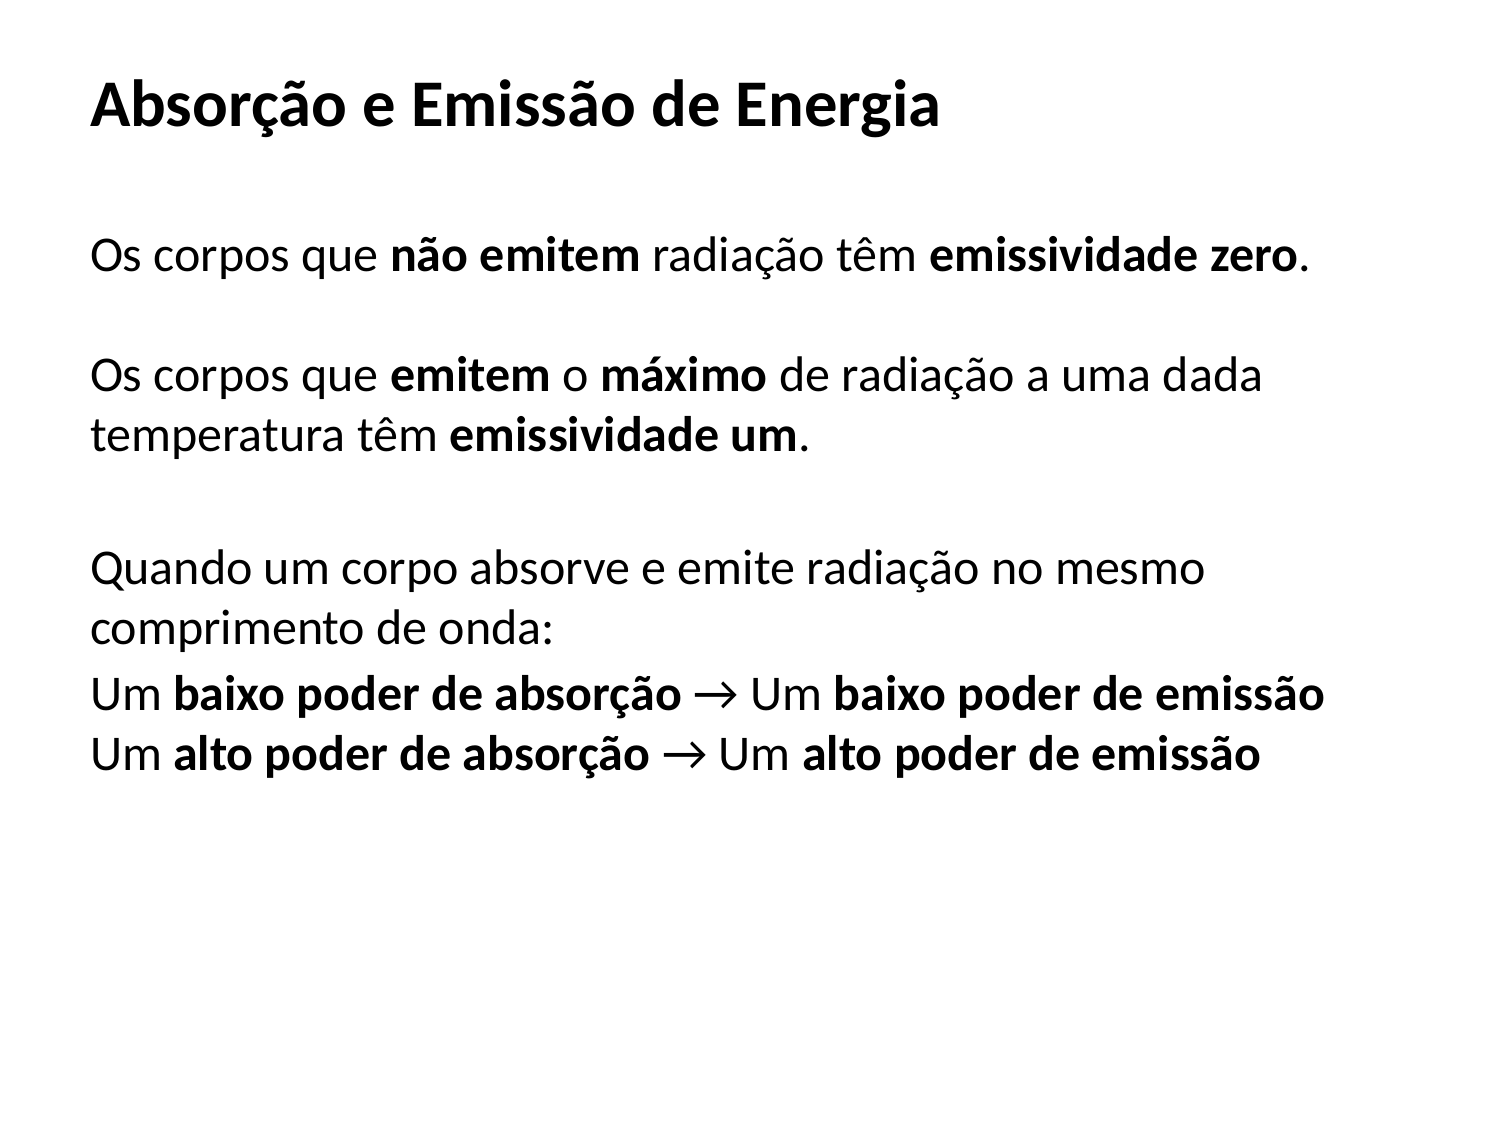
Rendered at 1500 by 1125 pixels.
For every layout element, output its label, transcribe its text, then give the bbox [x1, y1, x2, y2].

text_box Os corpos que não emitem radiação têm emissividade zero. Os corpos que emitem o máximo de radiação a uma dada temperatura têm emissividade um. Quando um corpo absorve e emite radiação no mesmo comprimento de onda: Um baixo poder de absorção → Um baixo poder de emissão Um alto poder de absorção → Um alto poder de emissão [74, 206, 1425, 1028]
title Absorção e Emissão de Energia [75, 45, 1425, 206]
